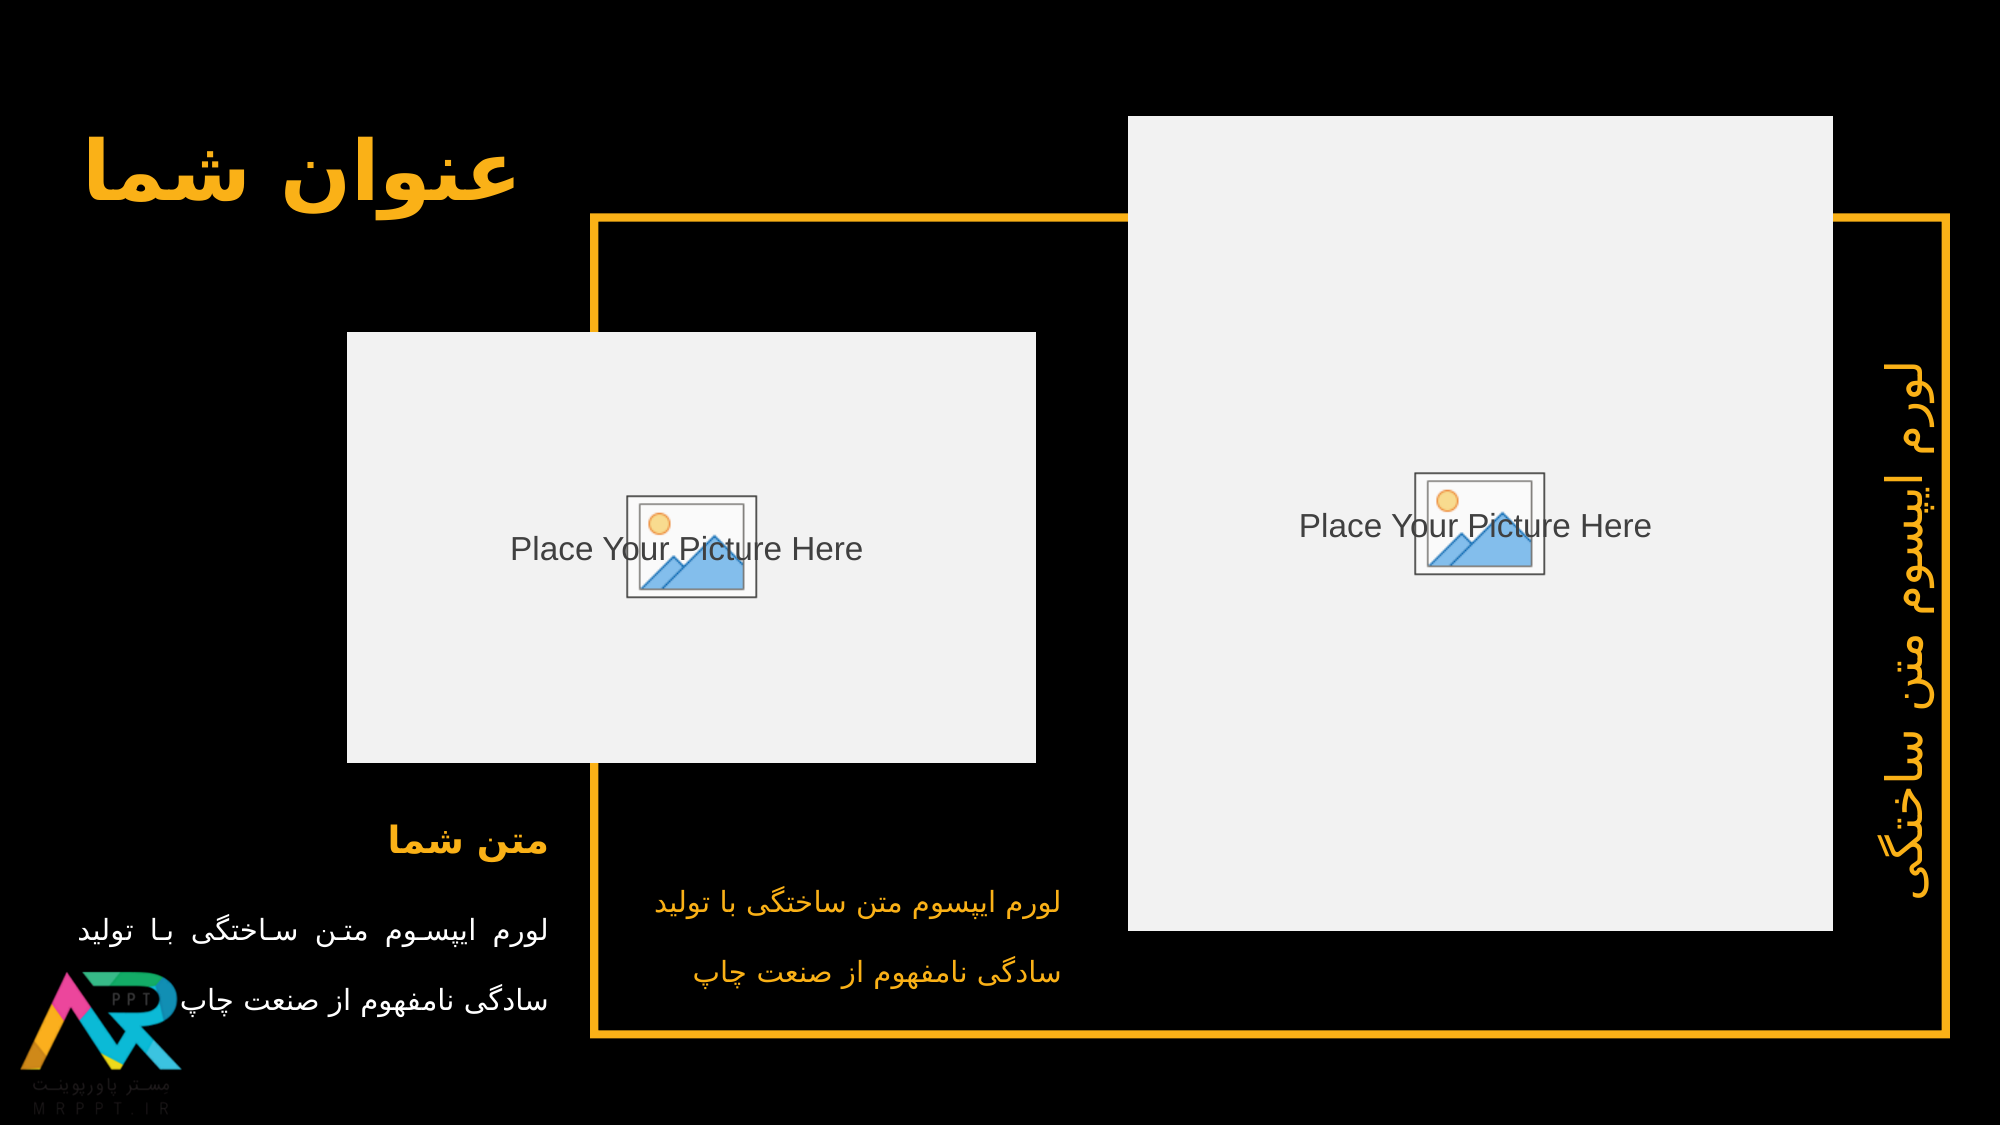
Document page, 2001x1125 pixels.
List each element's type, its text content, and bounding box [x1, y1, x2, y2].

text_box لورم ایپسوم متن ساختگی با تولید سادگی نامفهوم از صنعت چاپ [623, 840, 1077, 996]
picture [0, 963, 200, 1125]
picture [347, 331, 1037, 763]
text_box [55, 808, 564, 1021]
text_box لورم ایپسوم متن ساختگی [1804, 223, 1940, 1039]
picture [1127, 116, 1833, 932]
text_box عنوان شما [0, 109, 606, 225]
